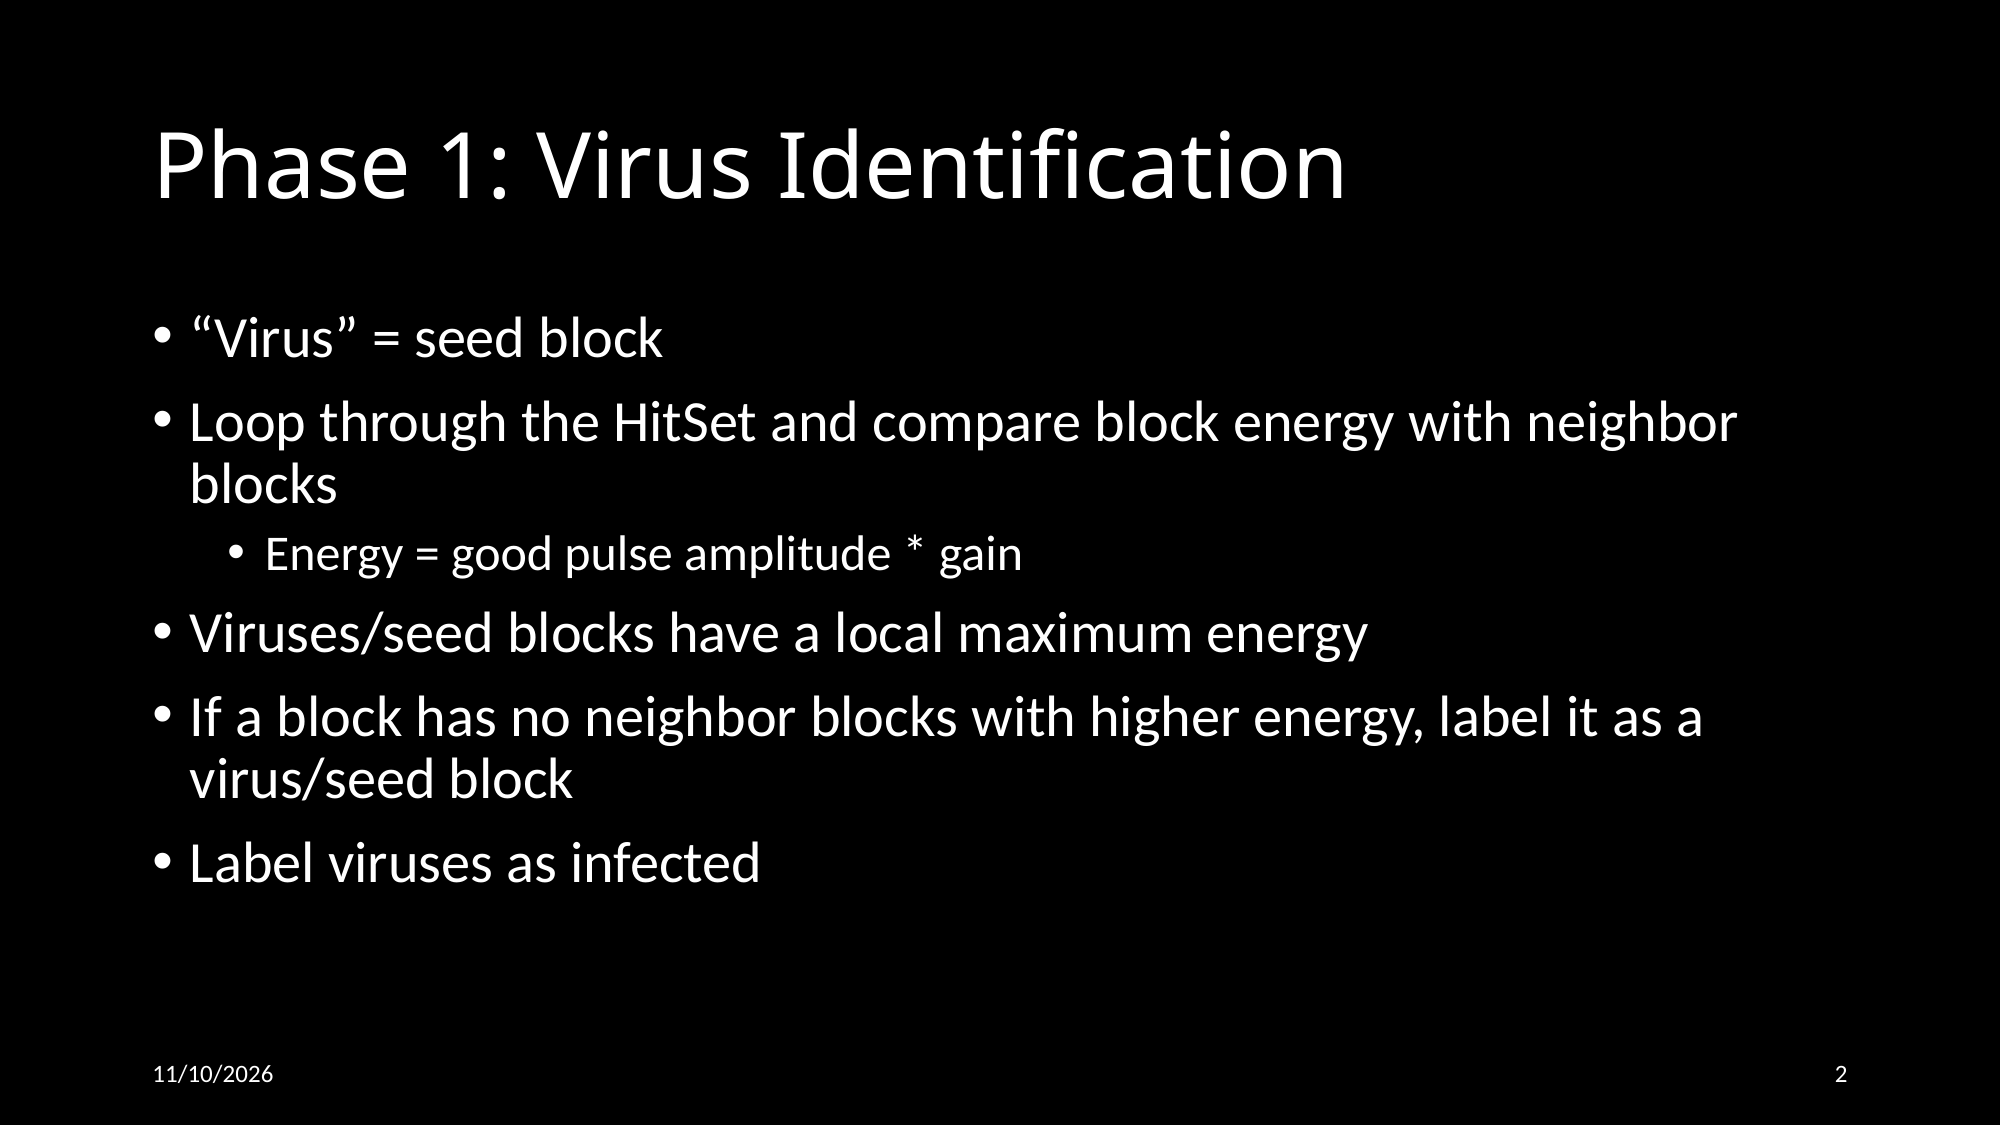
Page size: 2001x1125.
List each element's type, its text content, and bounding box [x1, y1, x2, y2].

list “Virus” = seed block Loop through the HitSet and compare block energy with neighbor blocks Energy = good pulse amplitude * gain Viruses/seed blocks have a local maximum energy If a block has no neighbor blocks with higher energy, label it as a virus/seed block Label viruses as infected [137, 299, 1863, 1014]
title Phase 1: Virus Identification [137, 59, 1863, 278]
slide_number 2 [1412, 1042, 1863, 1103]
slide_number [137, 1042, 588, 1103]
